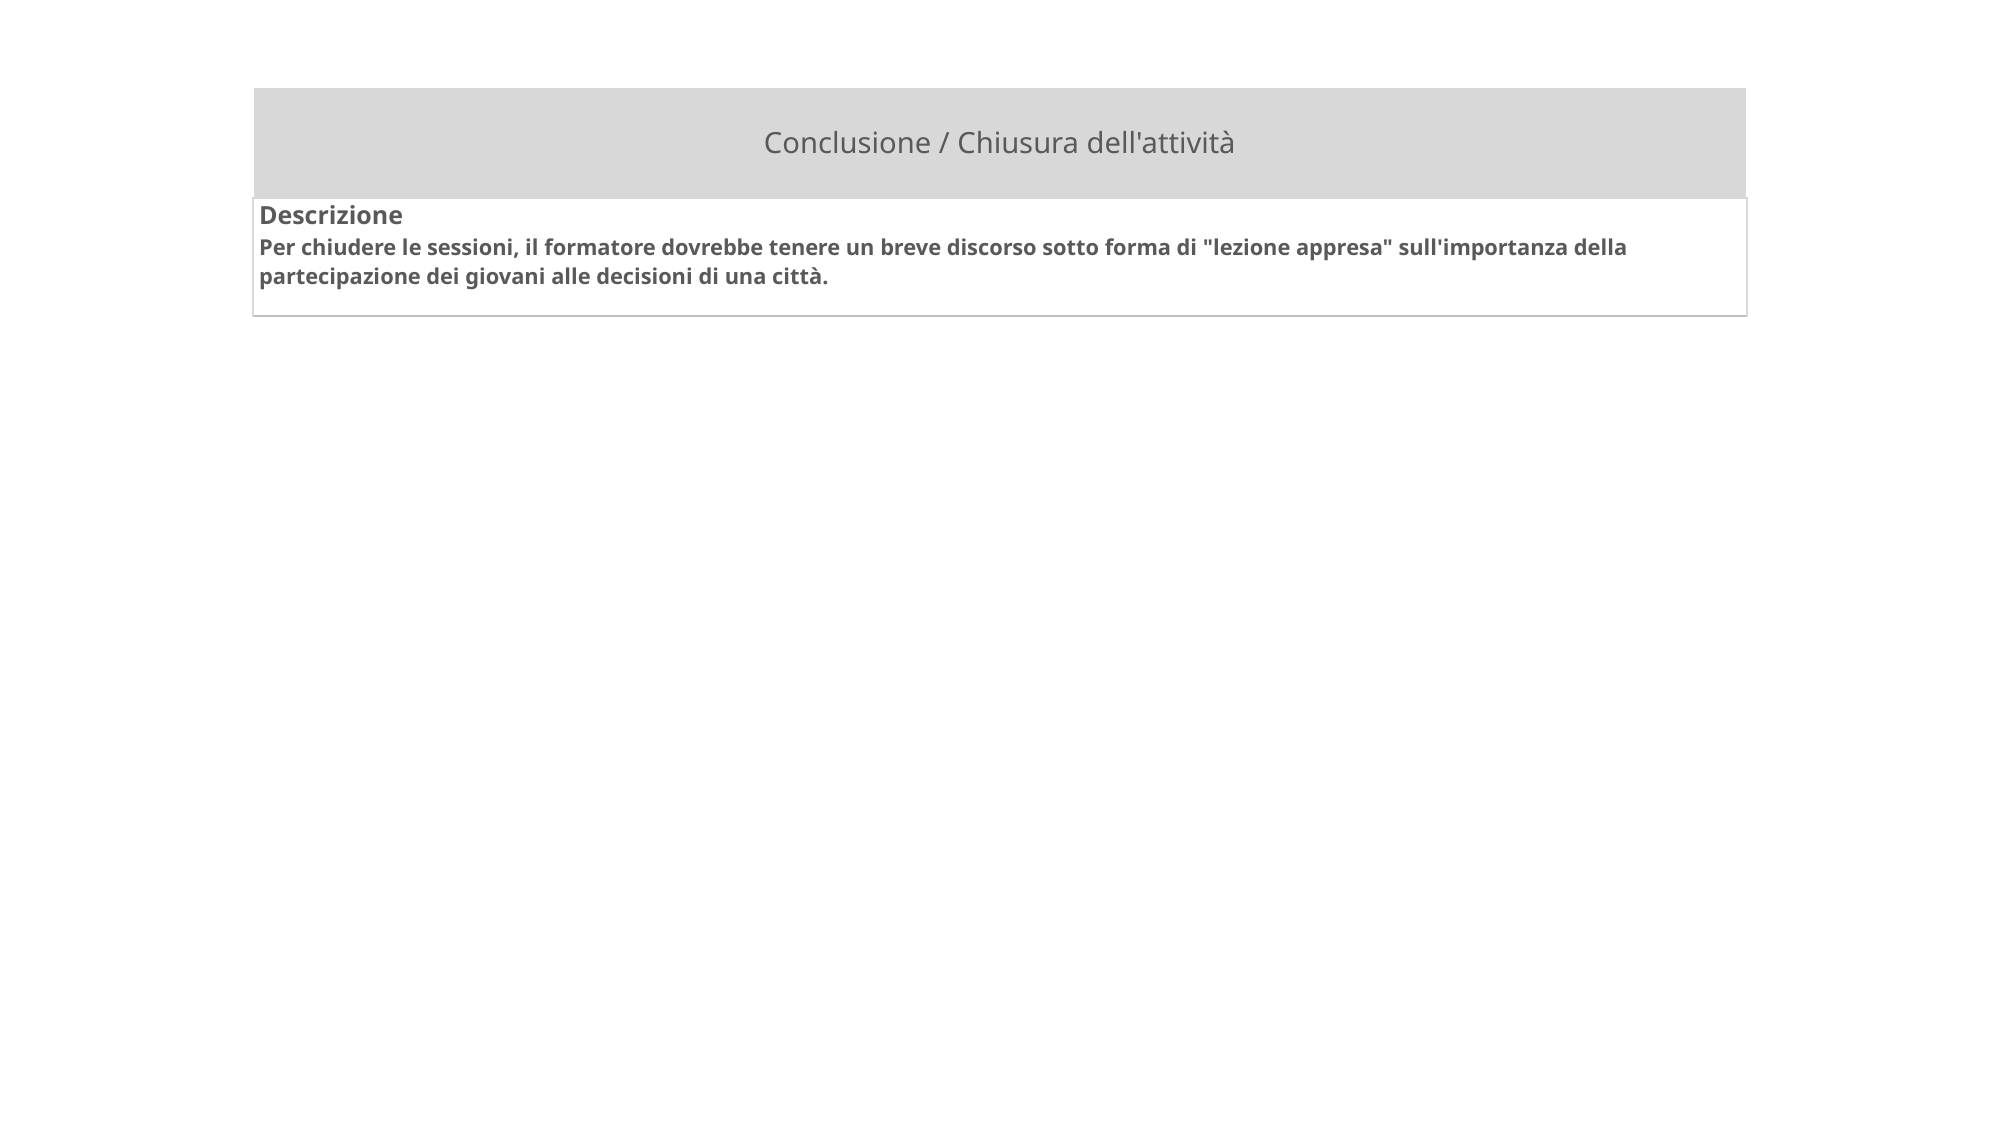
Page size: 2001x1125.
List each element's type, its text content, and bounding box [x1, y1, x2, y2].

table_header Conclusione / Chiusura dell'attività [254, 88, 1746, 197]
table_cell Descrizione Per chiudere le sessioni, il formatore dovrebbe tenere un breve discorso sotto forma di "lezione appresa" sull'importanza della partecipazione dei giovani alle decisioni di una città. [254, 199, 1746, 315]
